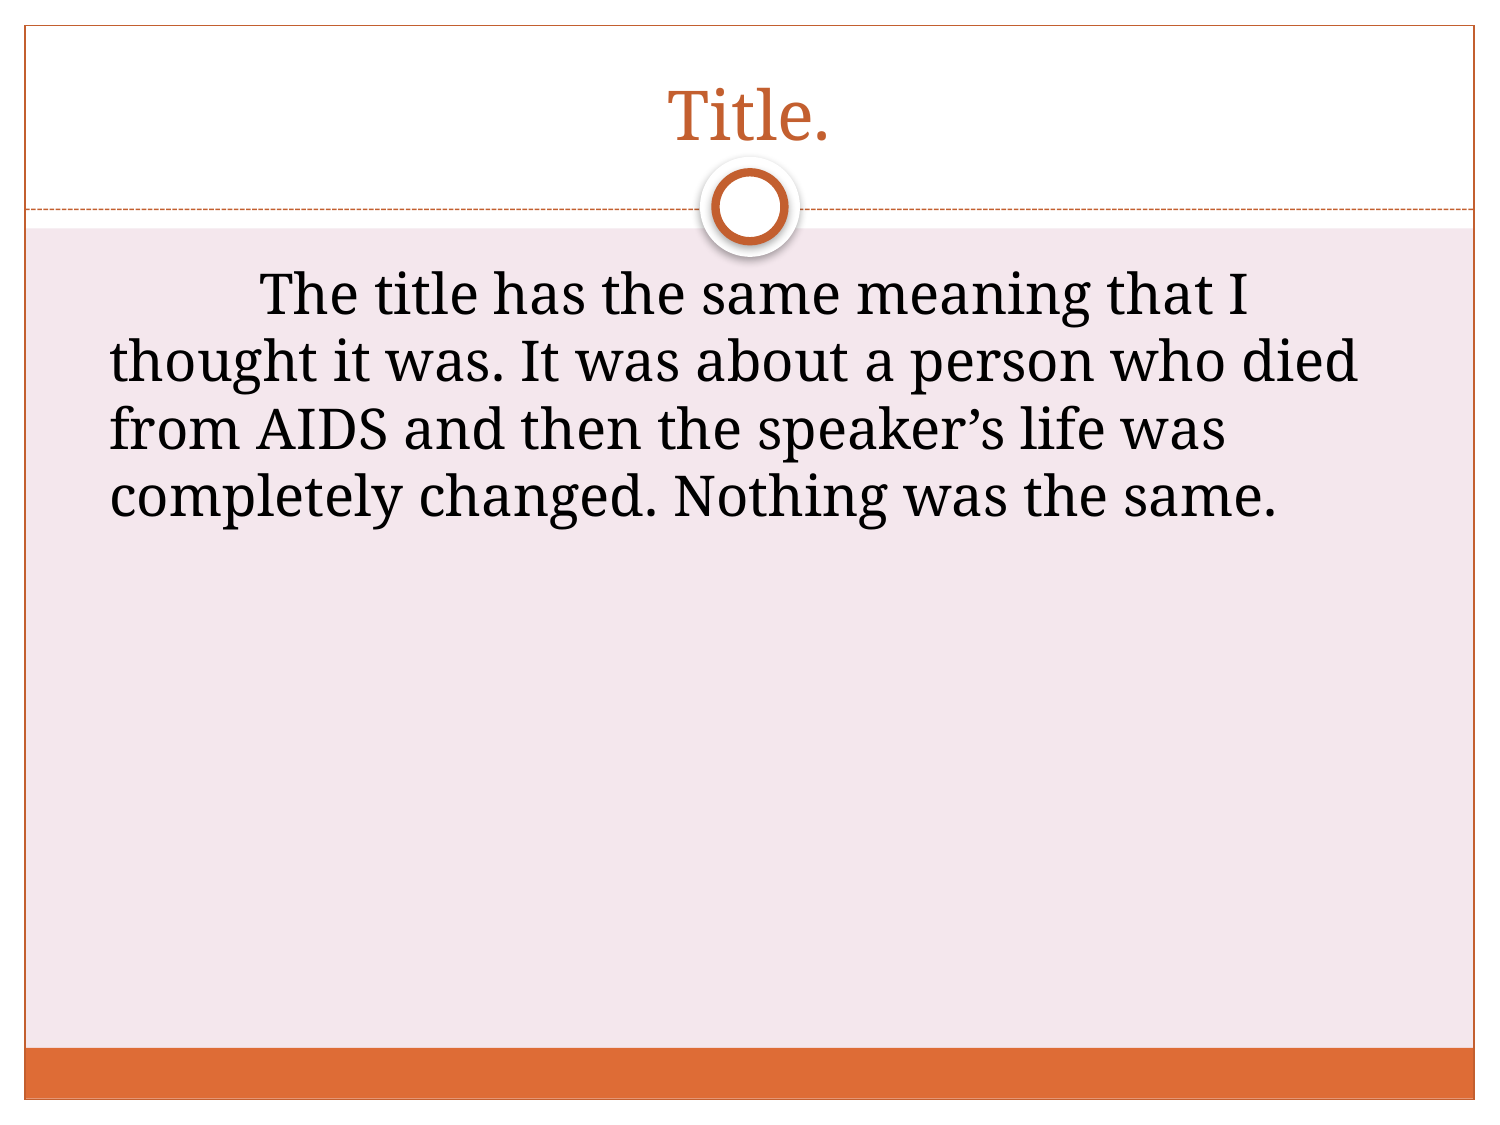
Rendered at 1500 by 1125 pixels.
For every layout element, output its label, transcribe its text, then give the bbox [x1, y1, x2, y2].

list The title has the same meaning that I thought it was. It was about a person who died from AIDS and then the speaker’s life was completely changed. Nothing was the same. [49, 250, 1445, 1001]
title Title. [49, 37, 1450, 162]
